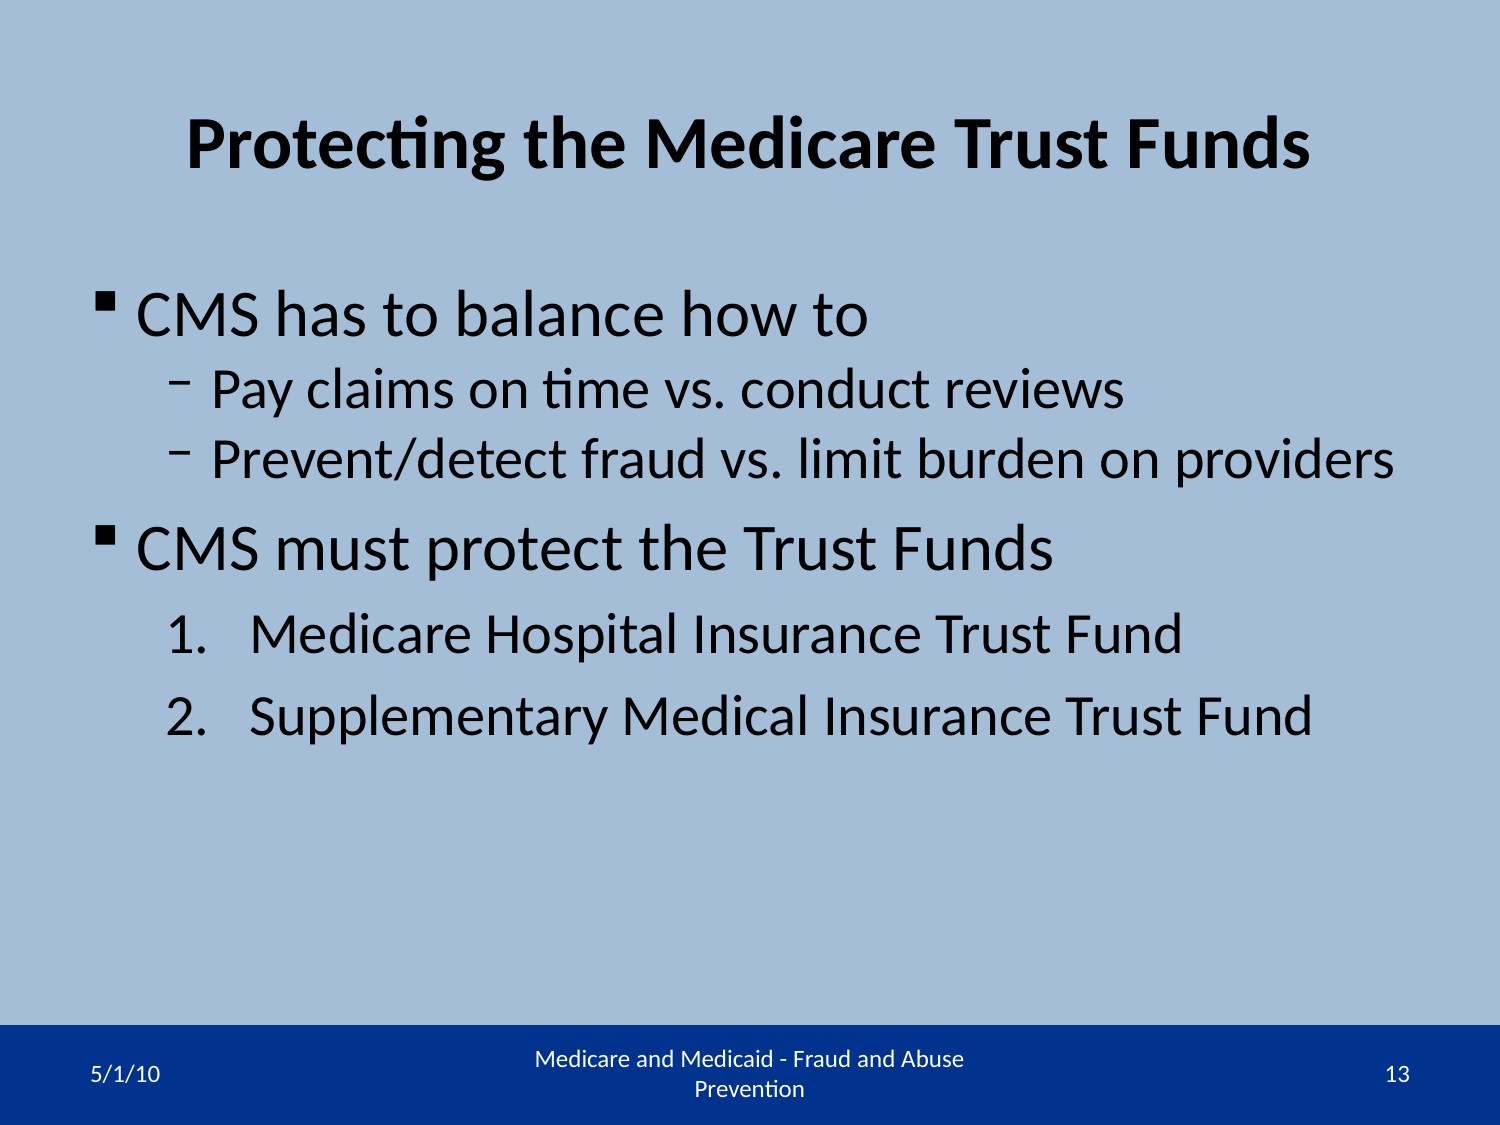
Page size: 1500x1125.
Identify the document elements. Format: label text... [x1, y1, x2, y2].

slide_number 13 [1074, 1042, 1425, 1103]
list CMS has to balance how to Pay claims on time vs. conduct reviews Prevent/detect fraud vs. limit burden on providers CMS must protect the Trust Funds Medicare Hospital Insurance Trust Fund Supplementary Medical Insurance Trust Fund [74, 262, 1426, 1006]
title Protecting the Medicare Trust Funds [74, 44, 1426, 233]
footer Medicare and Medicaid - Fraud and Abuse Prevention [462, 1042, 1038, 1103]
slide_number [75, 1042, 425, 1103]
